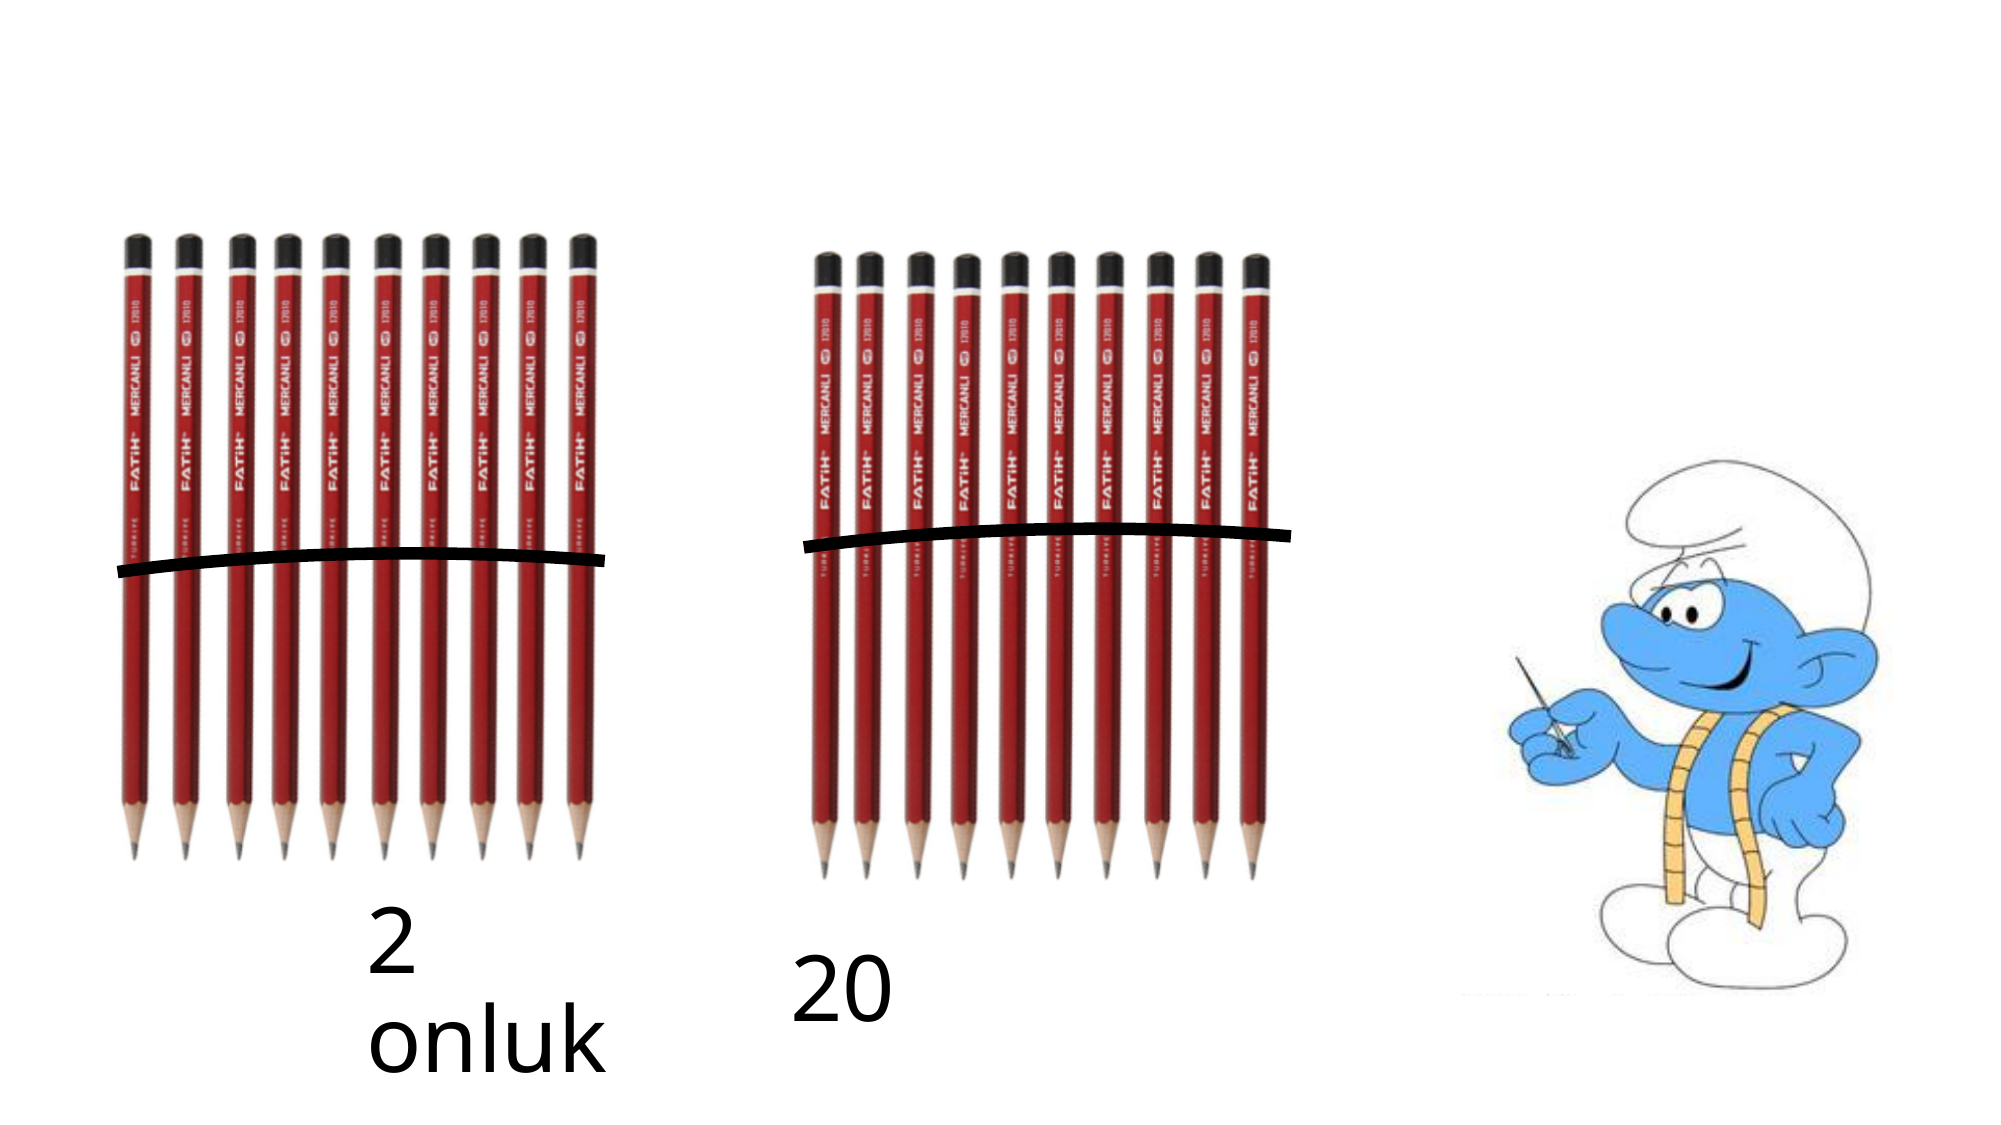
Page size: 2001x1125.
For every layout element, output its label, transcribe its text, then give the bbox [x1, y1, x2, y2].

picture [313, 220, 360, 886]
title 2 onluk [351, 884, 662, 1103]
picture [1088, 238, 1134, 905]
picture [1234, 240, 1278, 906]
text_box 20 [775, 882, 1086, 1101]
picture [1460, 446, 1959, 996]
picture [757, 238, 893, 905]
picture [895, 238, 989, 906]
picture [67, 220, 310, 886]
picture [1136, 238, 1229, 905]
text_box [1229, 531, 1234, 566]
picture [361, 220, 410, 886]
picture [992, 238, 1086, 905]
text_box [1278, 534, 1291, 543]
picture [411, 220, 610, 886]
